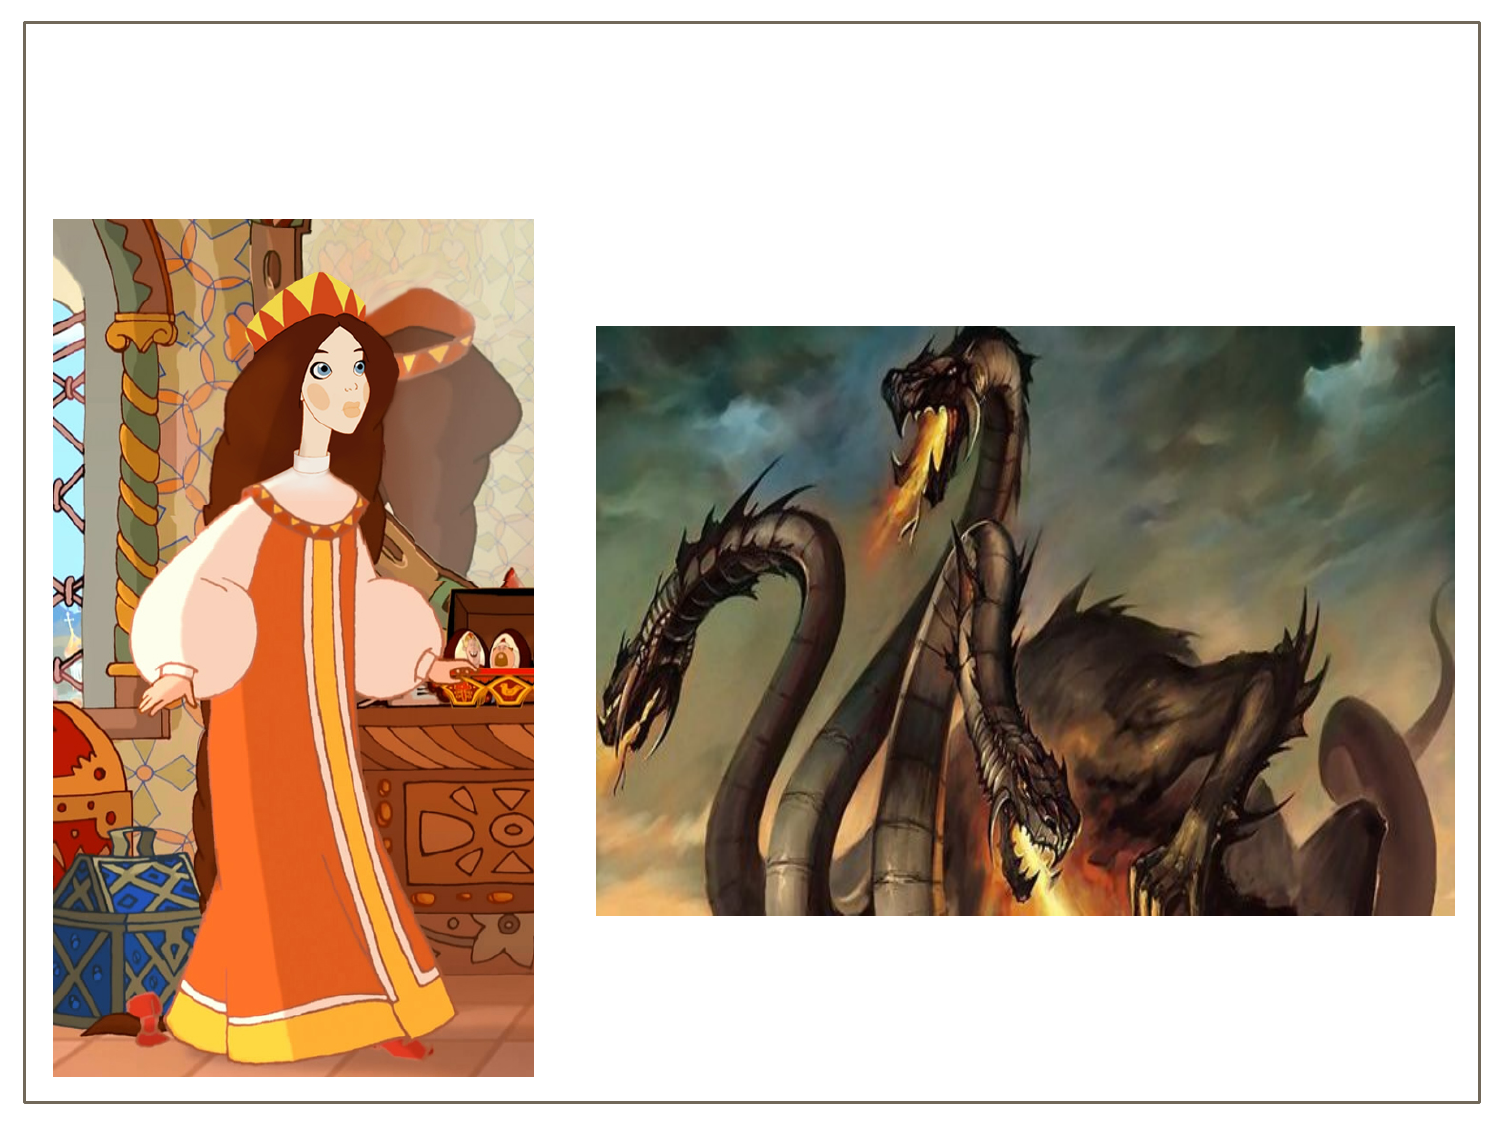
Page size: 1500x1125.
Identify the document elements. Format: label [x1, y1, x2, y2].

picture [596, 326, 1455, 916]
picture [52, 219, 535, 1078]
